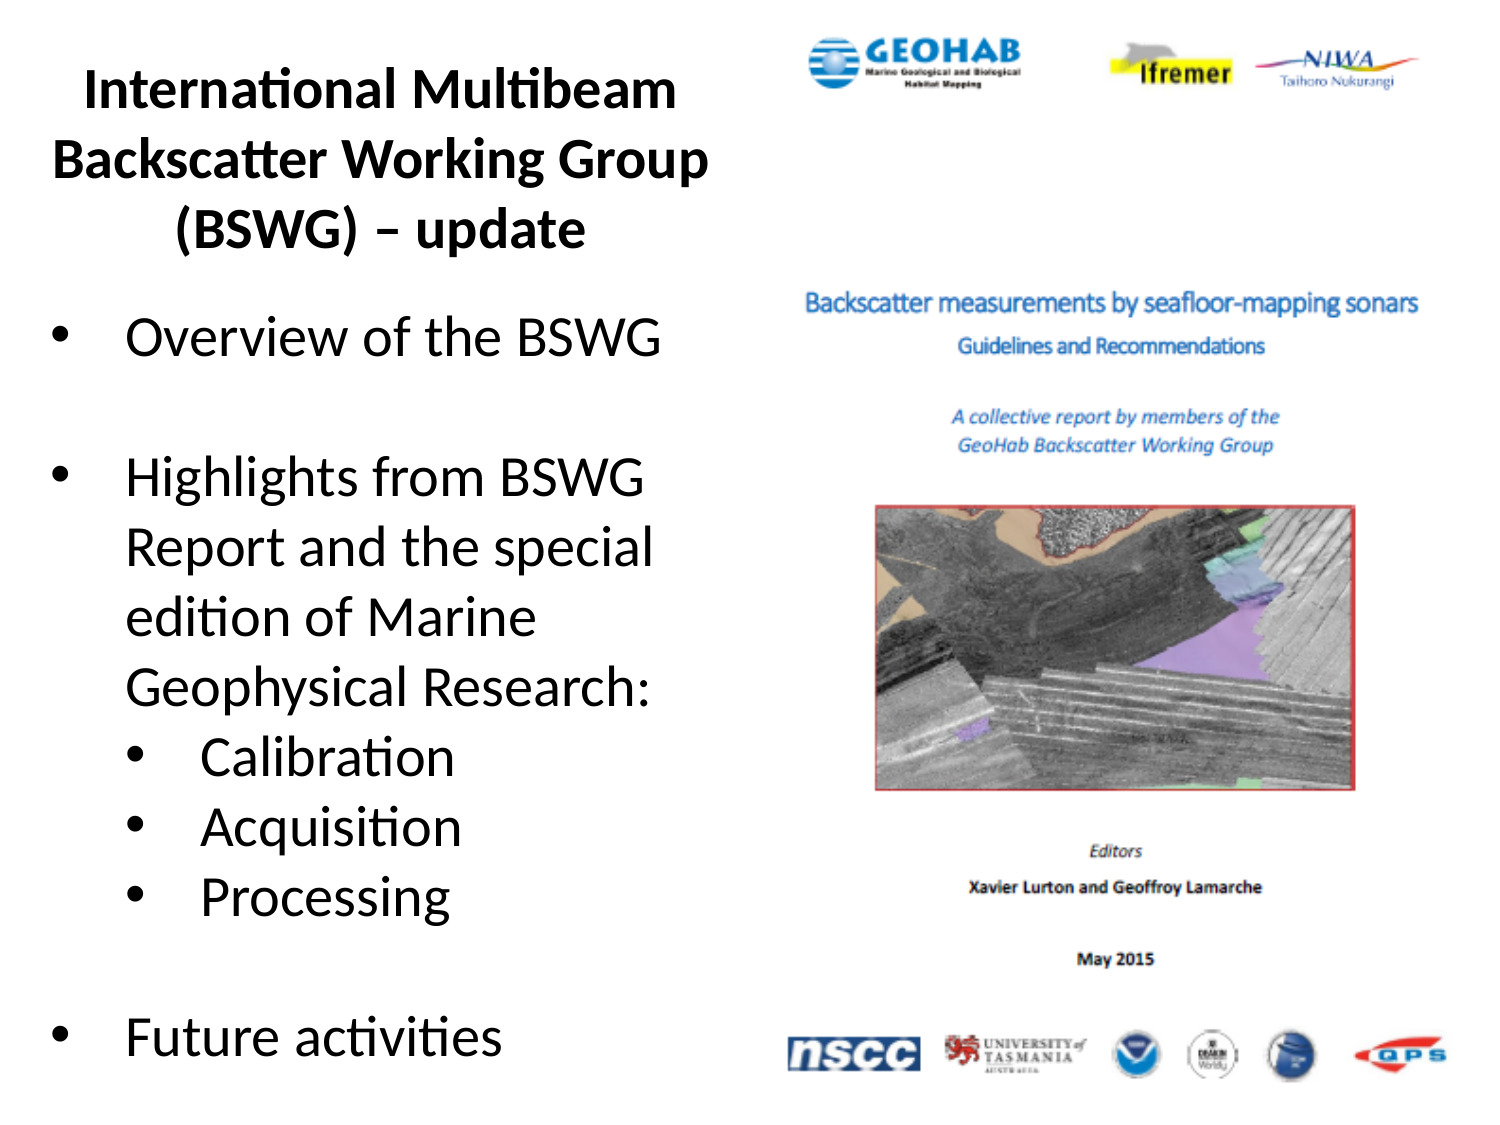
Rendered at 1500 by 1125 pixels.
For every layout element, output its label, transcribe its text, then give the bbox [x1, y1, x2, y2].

text_box International Multibeam Backscatter Working Group (BSWG) – update [0, 42, 721, 338]
text_box Overview of the BSWG Highlights from BSWG Report and the special edition of Marine Geophysical Research: Calibration Acquisition Processing Future activities [35, 290, 721, 1076]
picture [726, 3, 1500, 1125]
